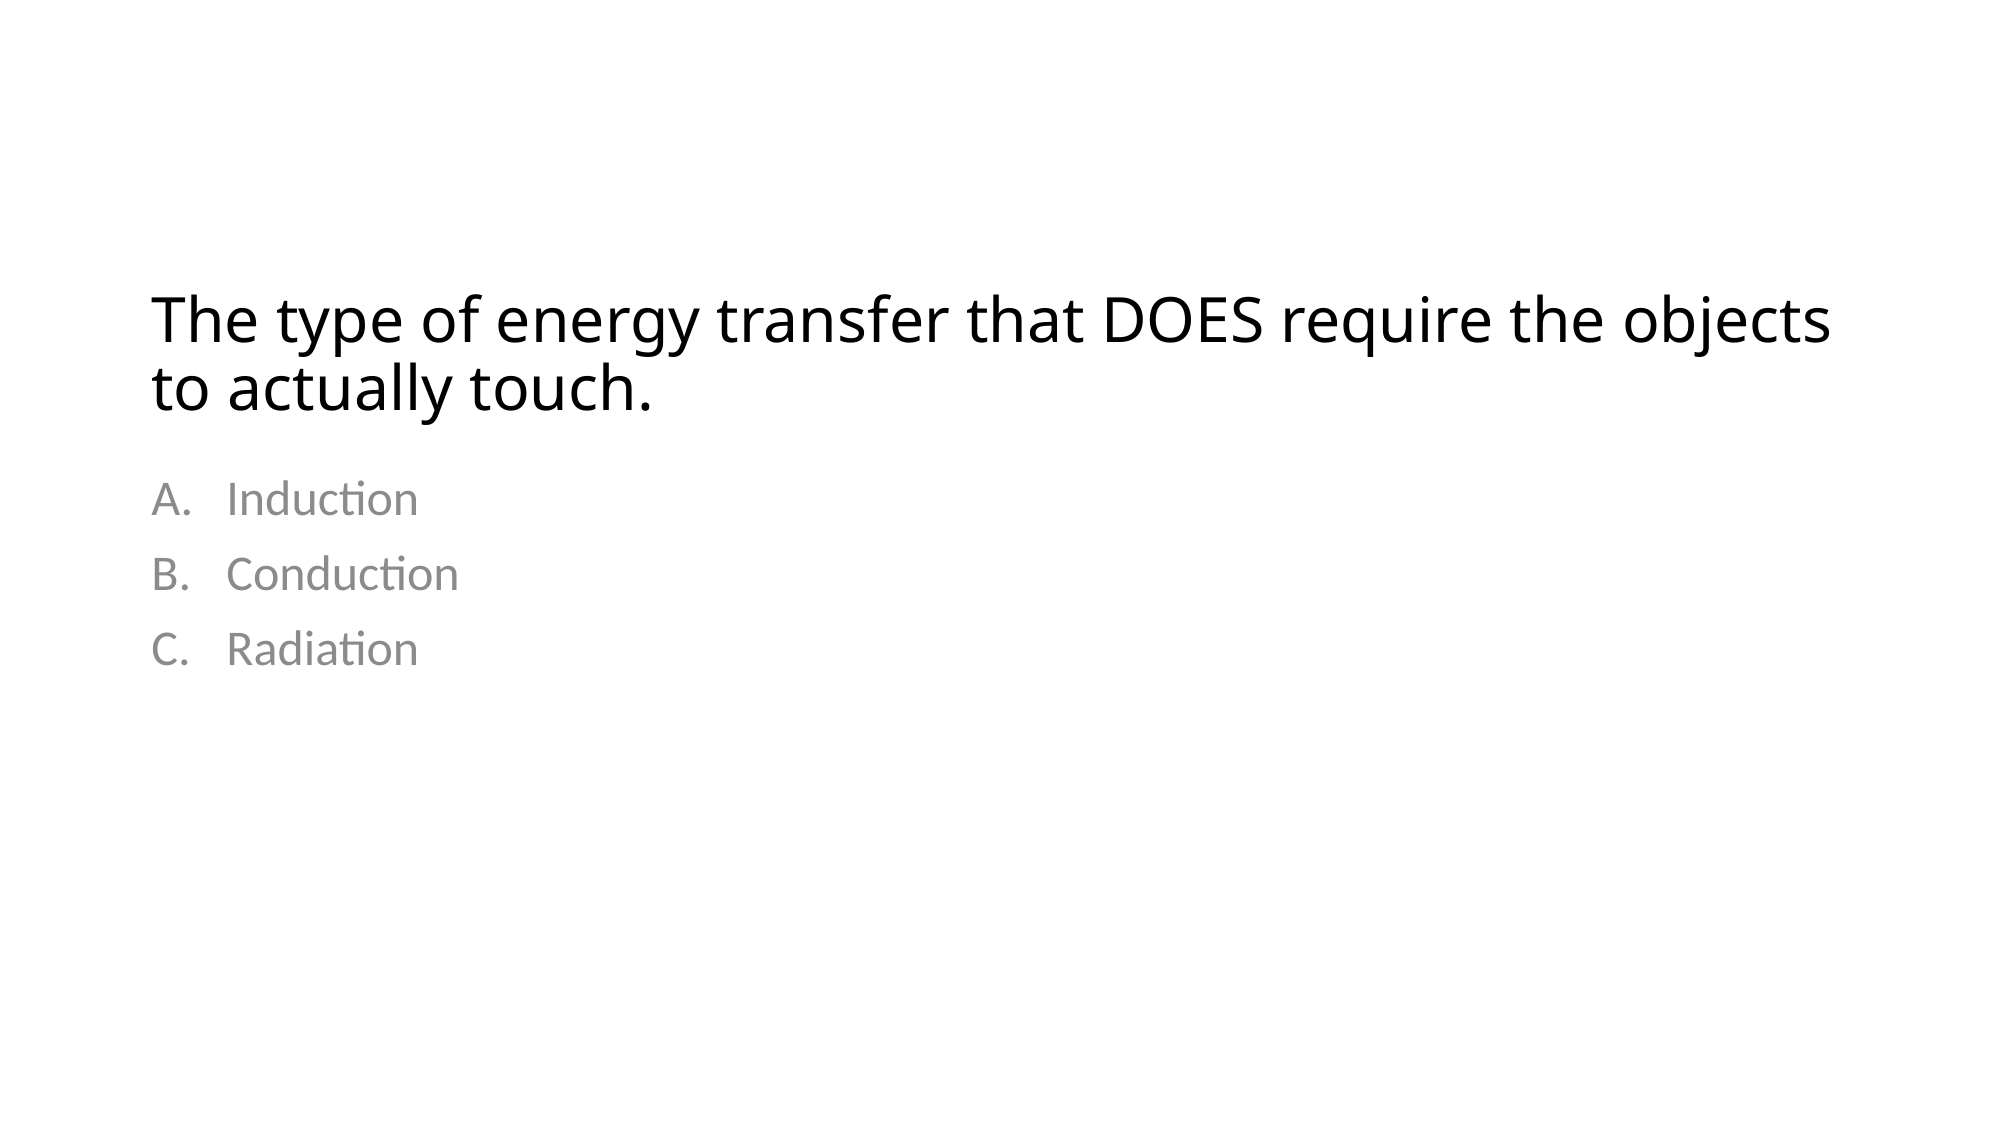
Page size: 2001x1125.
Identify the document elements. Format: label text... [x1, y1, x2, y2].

title The type of energy transfer that DOES require the objects to actually touch. [136, 280, 1862, 431]
list Induction Conduction Radiation [136, 464, 1862, 999]
